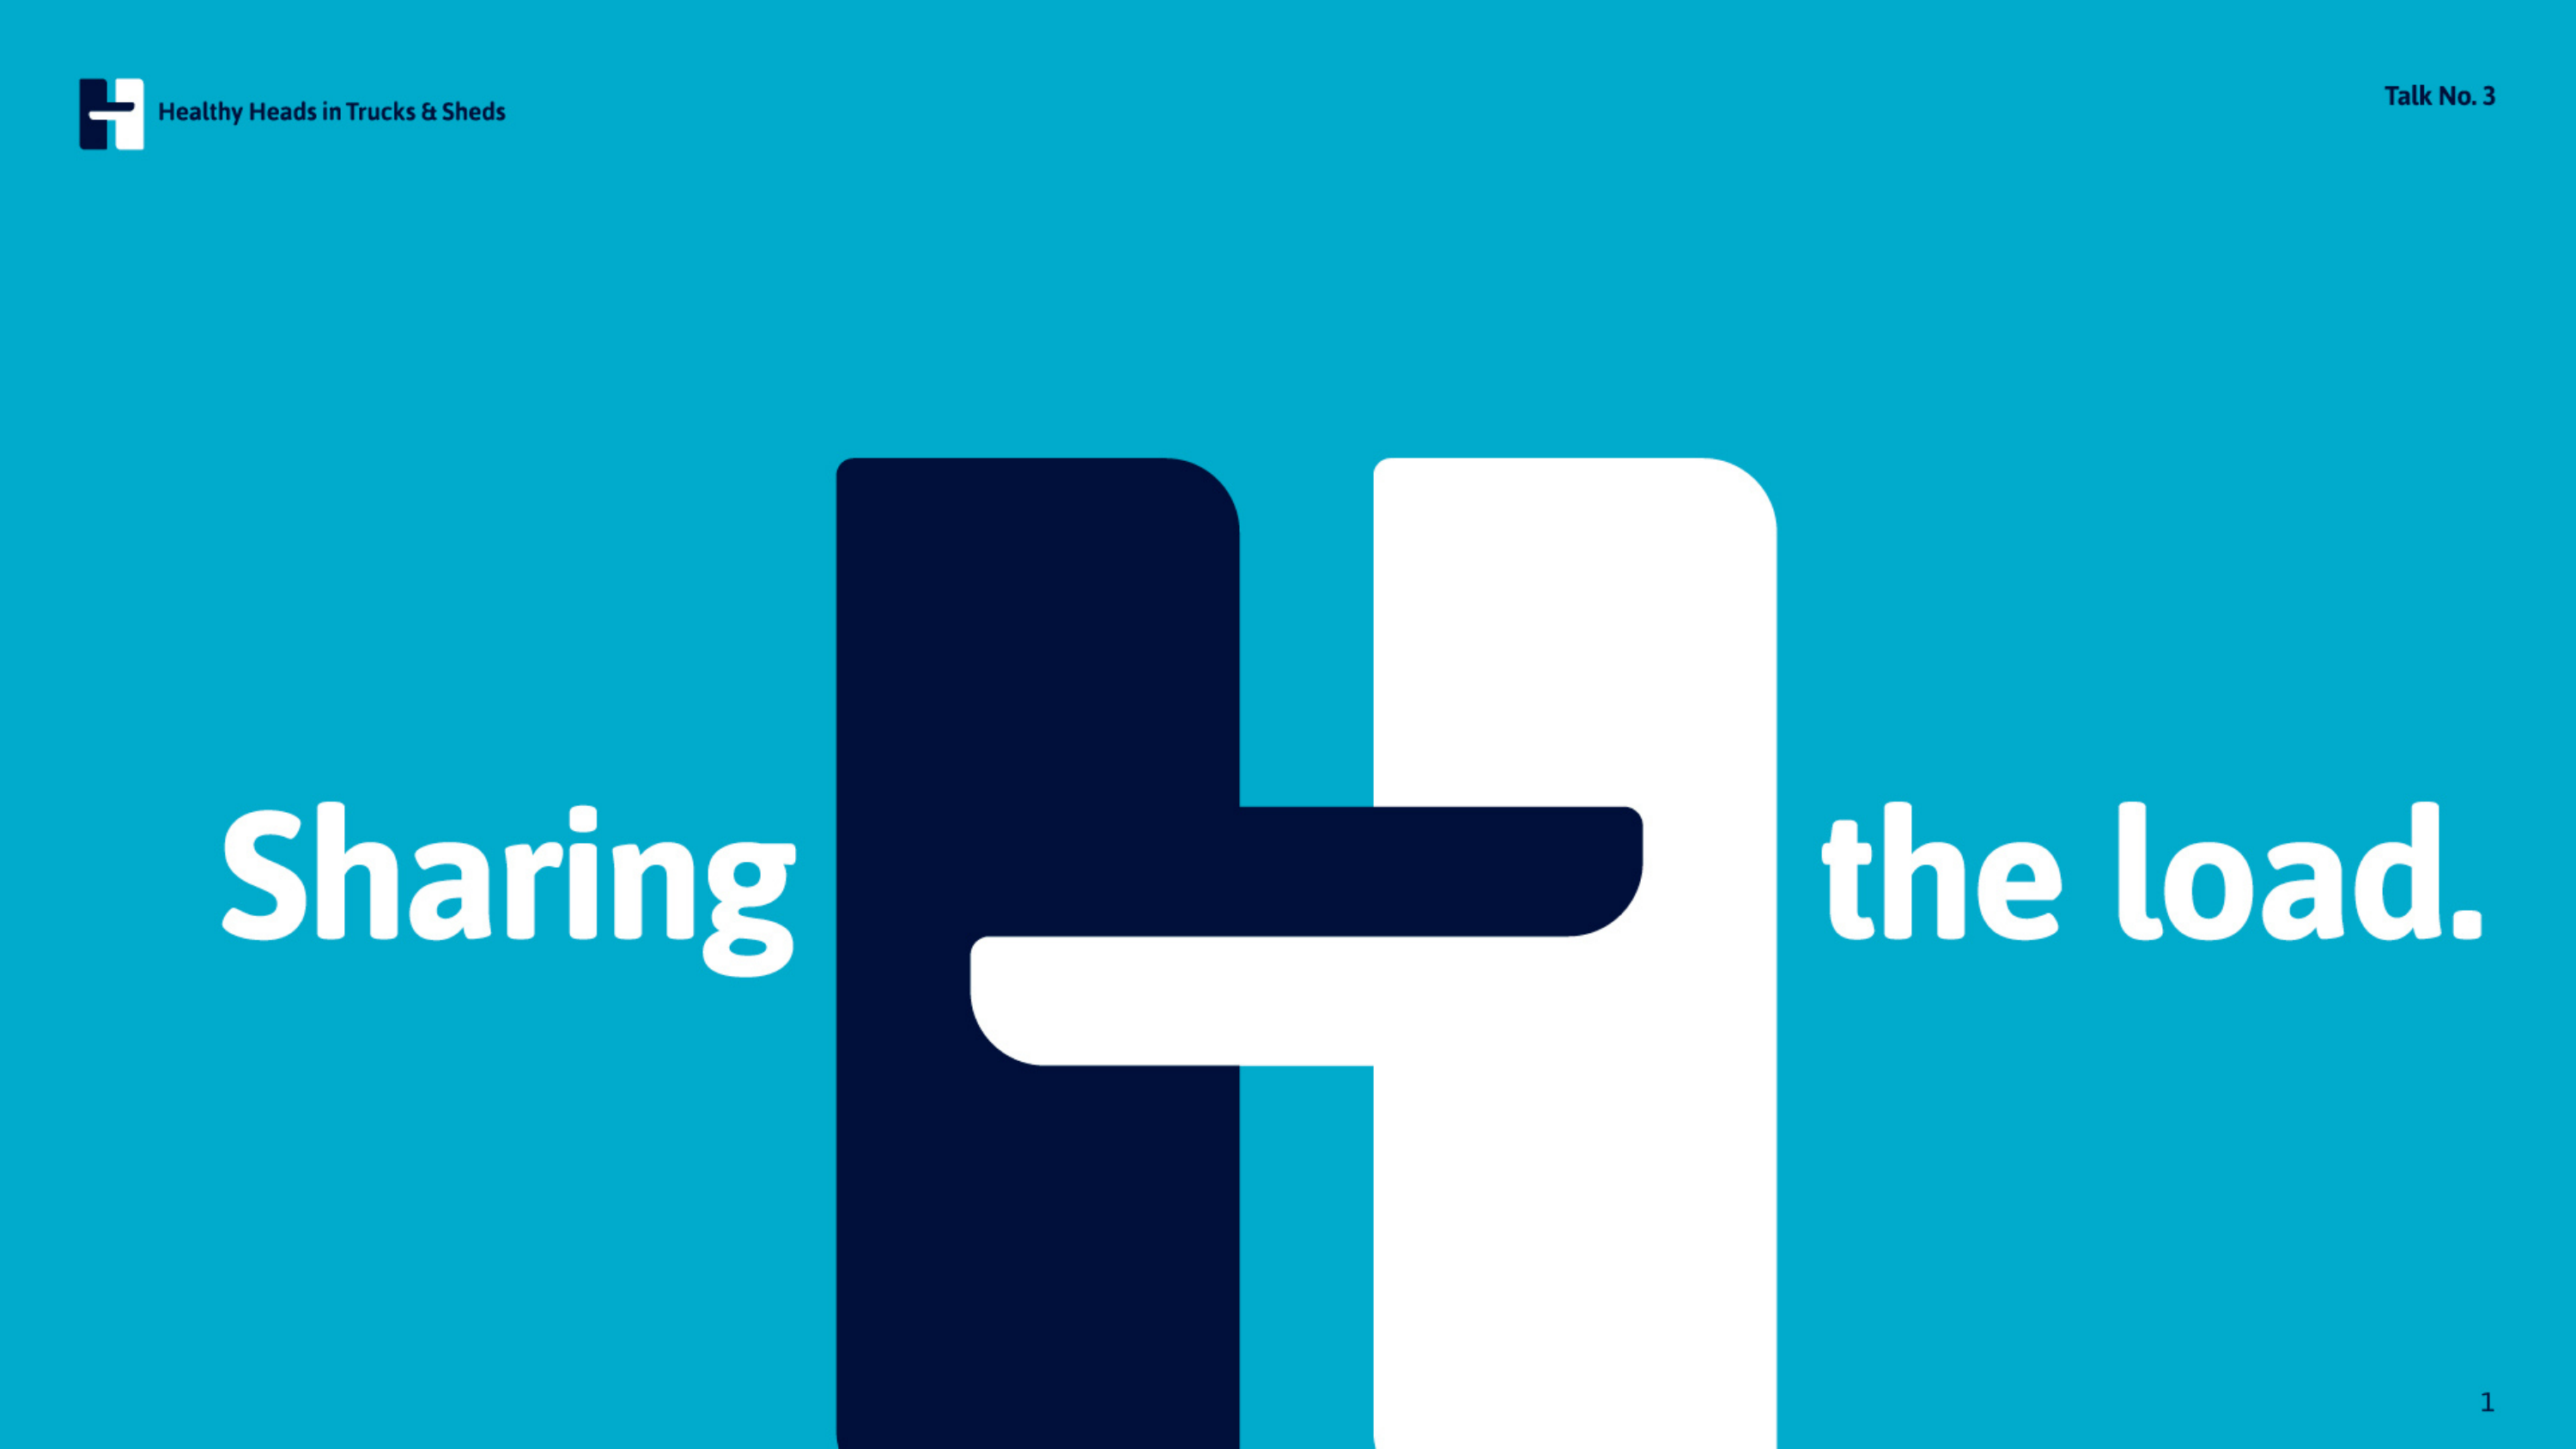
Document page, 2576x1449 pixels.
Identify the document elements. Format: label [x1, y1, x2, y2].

text_box [0, 0, 2576, 1449]
